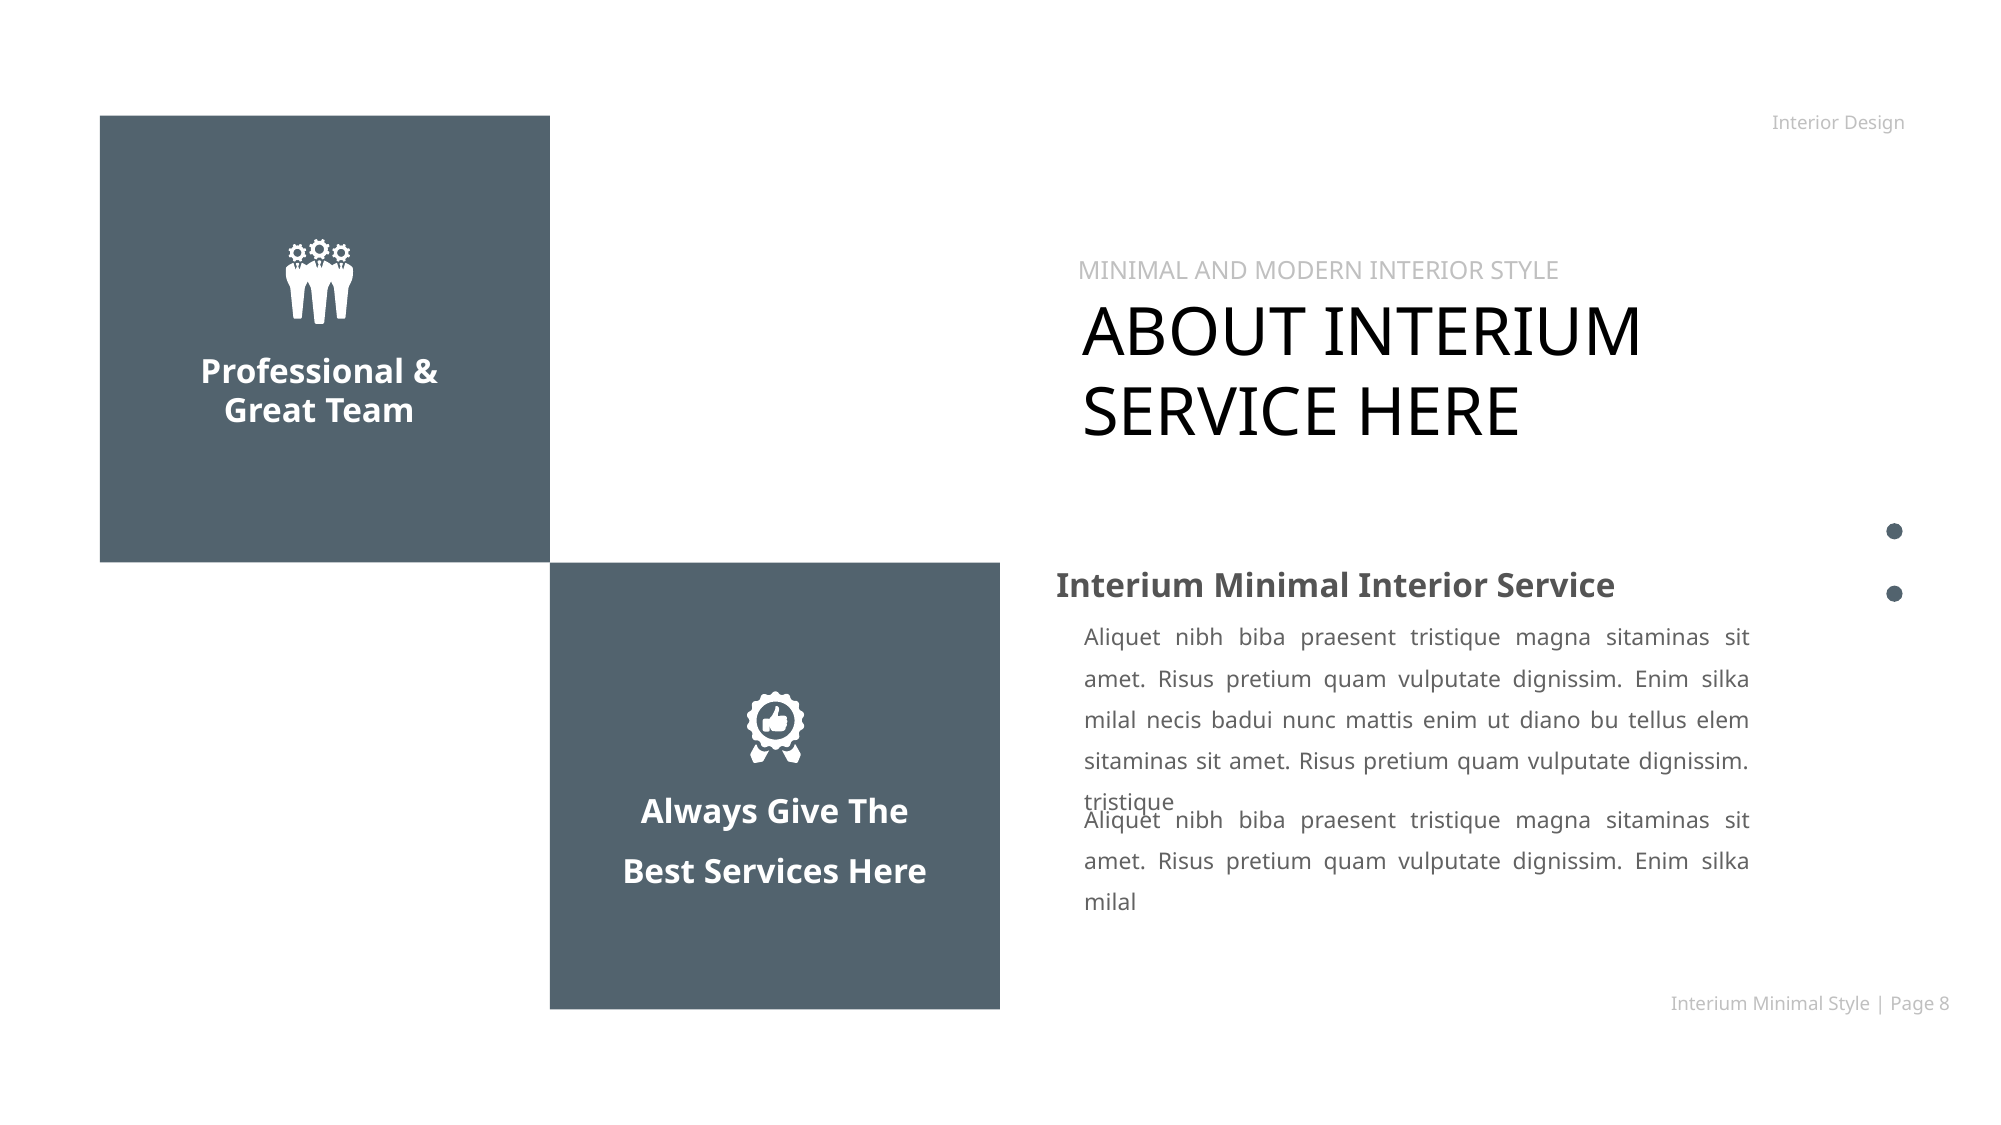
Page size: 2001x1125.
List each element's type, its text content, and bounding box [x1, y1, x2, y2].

text_box Interium Minimal Interior Service [1041, 556, 1632, 612]
picture [99, 115, 1000, 1010]
text_box [99, 115, 549, 562]
text_box Interium Minimal Style | Page 8 [1575, 984, 1965, 1025]
text_box [1885, 522, 1904, 541]
text_box Professional & Great Team [156, 342, 483, 437]
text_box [285, 239, 354, 324]
text_box Interior Design [1757, 102, 1920, 141]
text_box [1885, 584, 1904, 603]
text_box ABOUT INTERIUM SERVICE HERE [1067, 281, 1763, 457]
text_box MINIMAL AND MODERN INTERIOR STYLE [1063, 246, 1575, 292]
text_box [747, 691, 805, 763]
text_box Aliquet nibh biba praesent tristique magna sitaminas sit amet. Risus pretium quam vulputate dignissim. Enim silka milal [1069, 784, 1765, 923]
text_box [550, 561, 1001, 1010]
text_box Aliquet nibh biba praesent tristique magna sitaminas sit amet. Risus pretium quam vulputate dignissim. Enim silka milal necis badui nunc mattis enim ut diano bu tellus elem sitaminas sit amet. Risus pretium quam vulputate dignissim. tristique [1069, 601, 1765, 784]
text_box Always Give The Best Services Here [587, 762, 963, 898]
